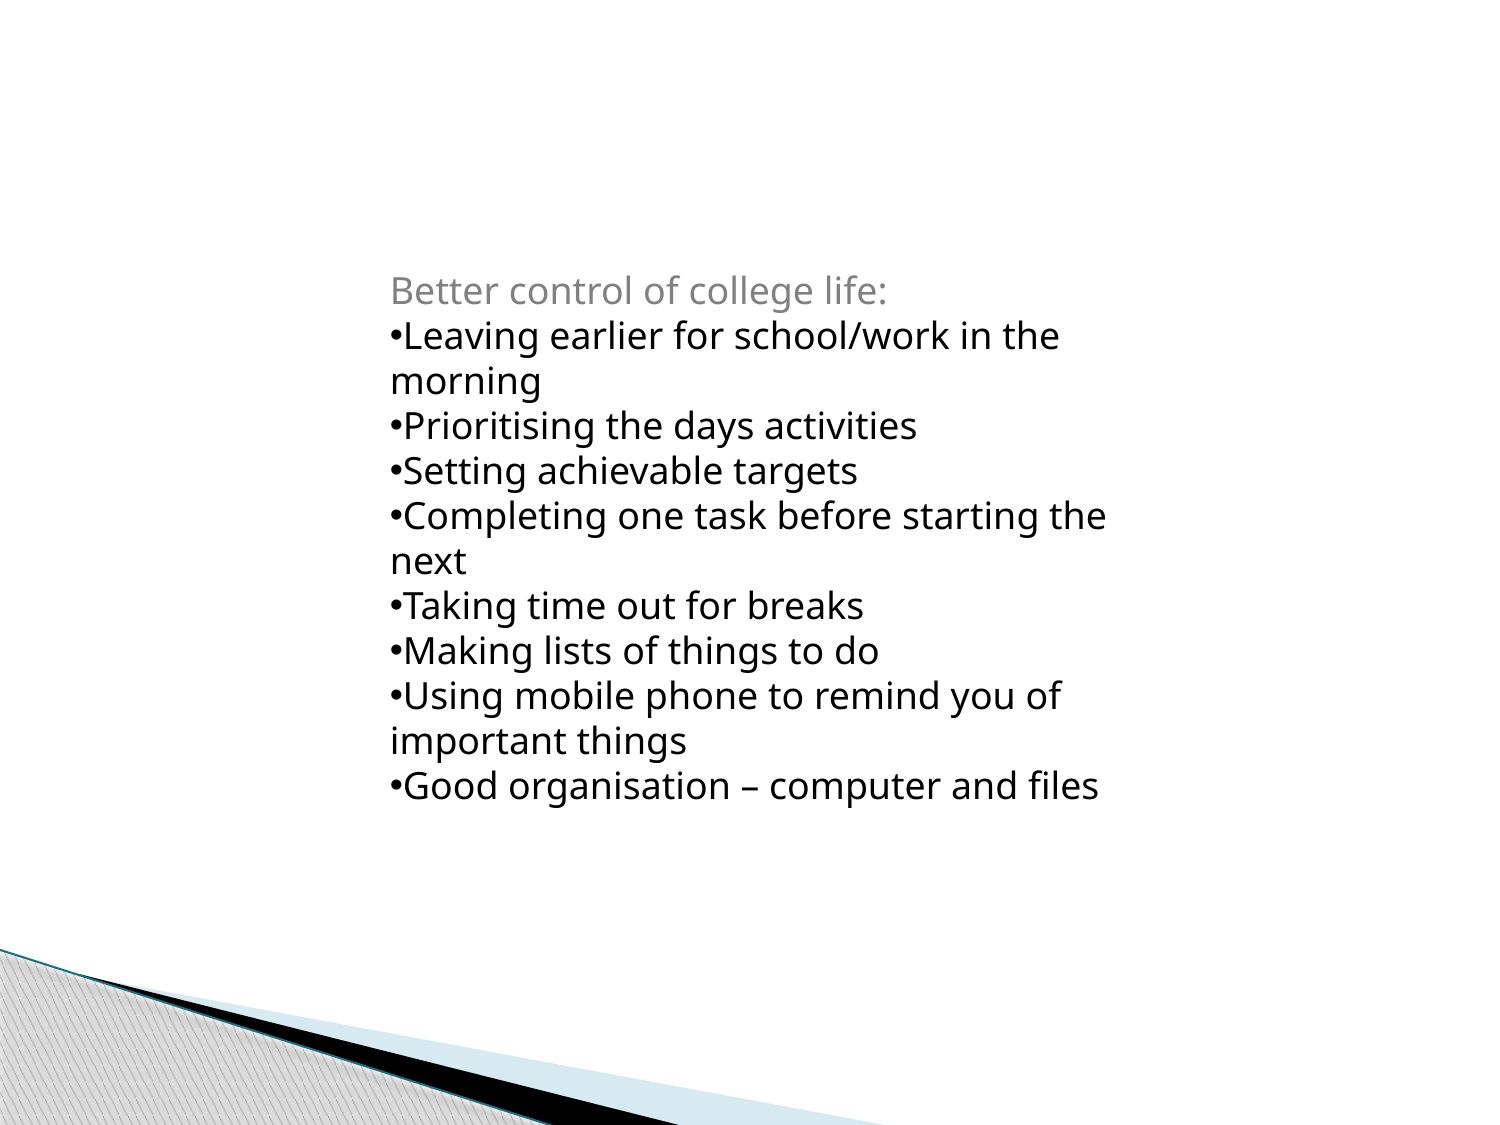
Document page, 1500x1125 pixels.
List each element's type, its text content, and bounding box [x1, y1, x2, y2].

text_box Better control of college life: Leaving earlier for school/work in the morning Prioritising the days activities Setting achievable targets Completing one task before starting the next Taking time out for breaks Making lists of things to do Using mobile phone to remind you of important things Good organisation – computer and files [374, 259, 1125, 815]
